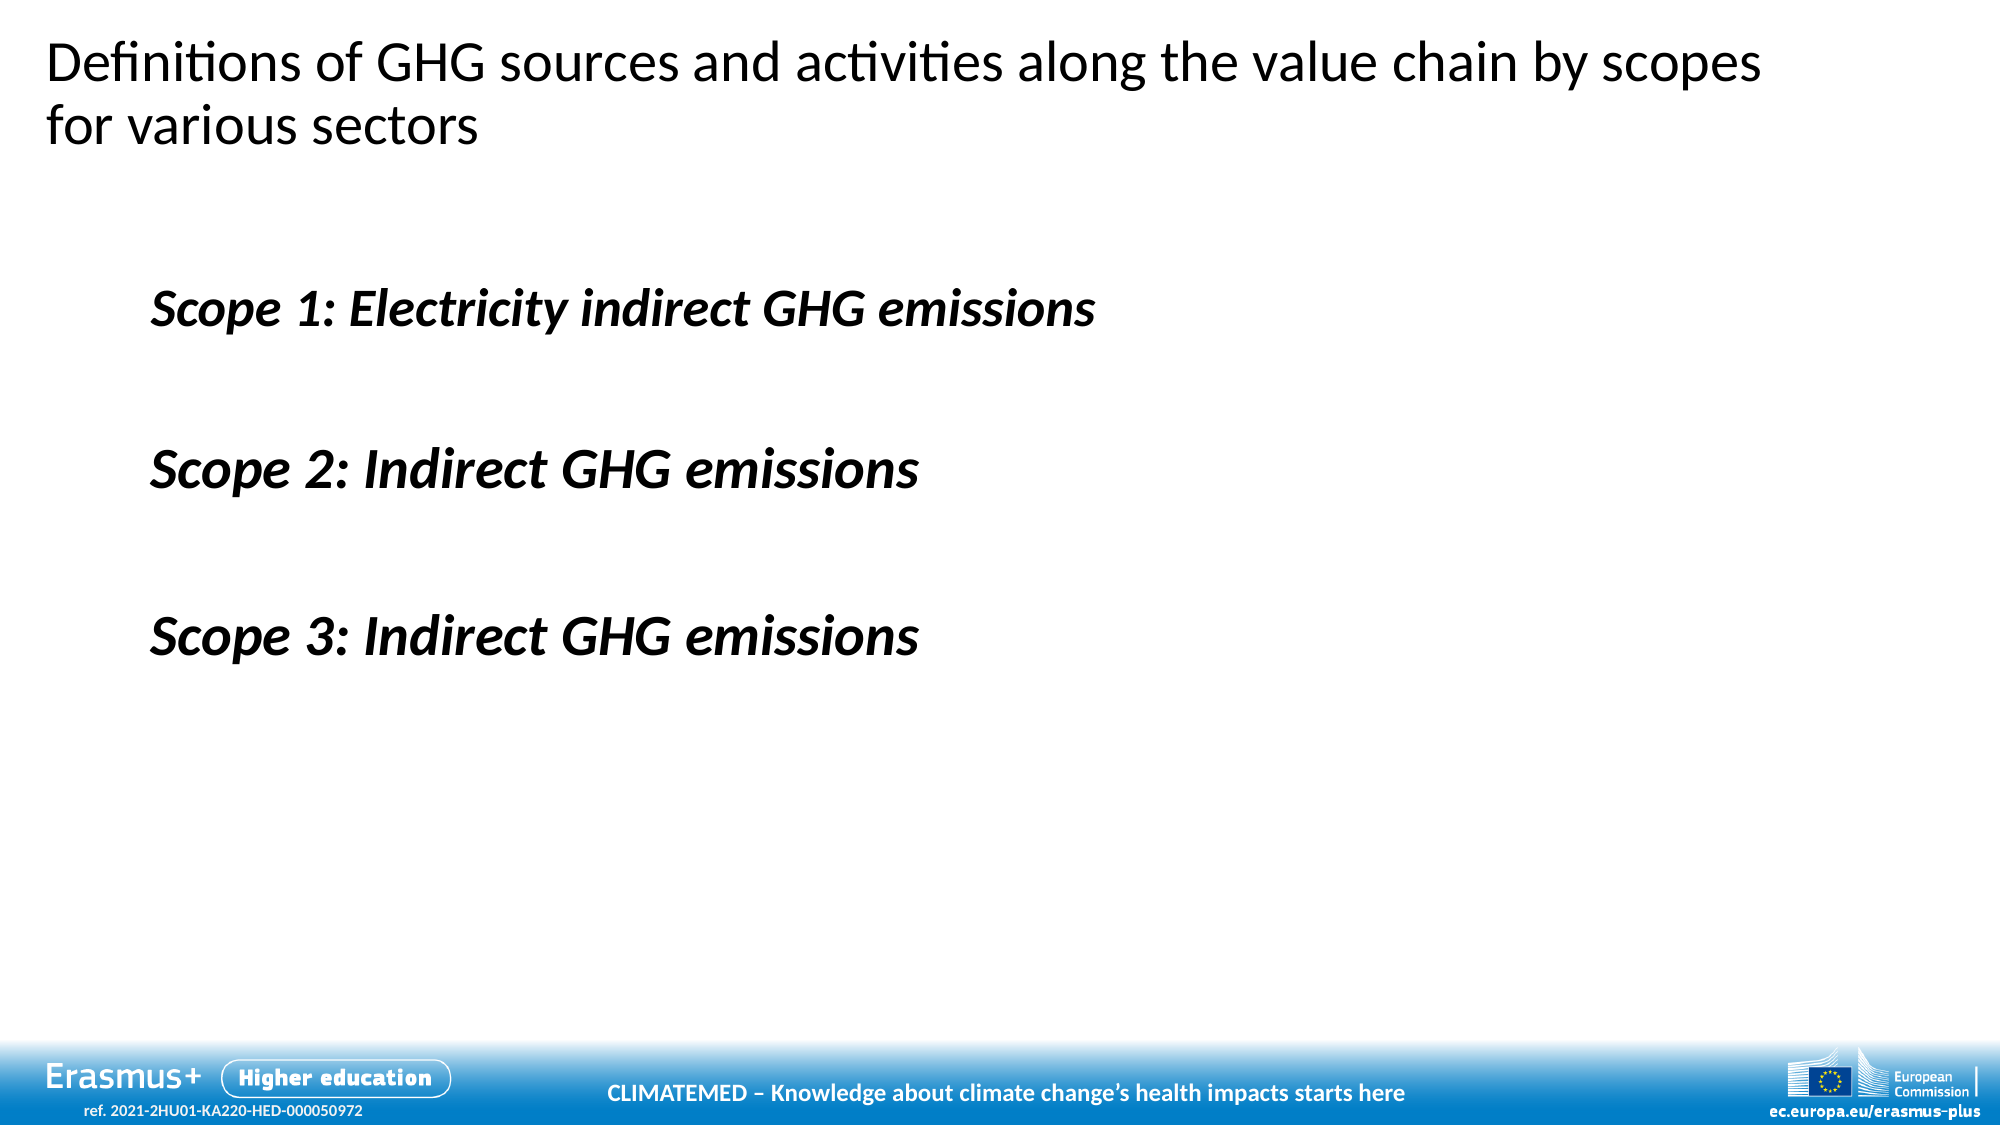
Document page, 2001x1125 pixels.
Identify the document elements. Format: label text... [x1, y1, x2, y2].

list Scope 1: Electricity indirect GHG emissions Scope 2: Indirect GHG emissions Scope 3: Indirect GHG emissions [135, 271, 1935, 1049]
title Definitions of GHG sources and activities along the value chain by scopes for various sectors [31, 13, 1984, 175]
picture [0, 899, 2000, 1125]
